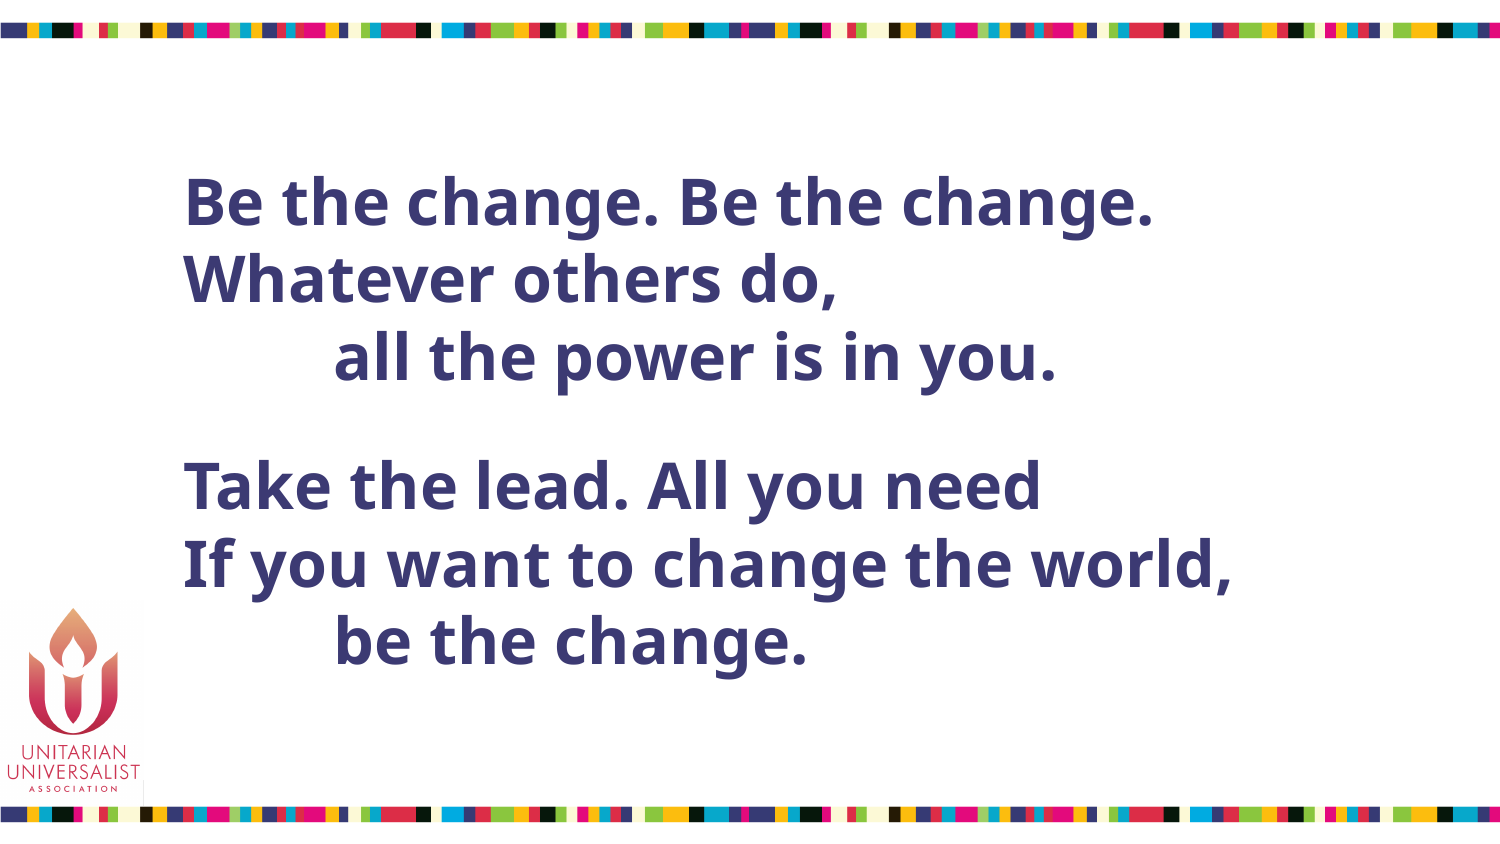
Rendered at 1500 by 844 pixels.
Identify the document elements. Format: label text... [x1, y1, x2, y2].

text_box Be the change. Be the change. Whatever others do, all the power is in you. Take the lead. All you need If you want to change the world, be the change. [168, 145, 1500, 693]
picture [0, 22, 1500, 40]
picture [0, 600, 1500, 824]
